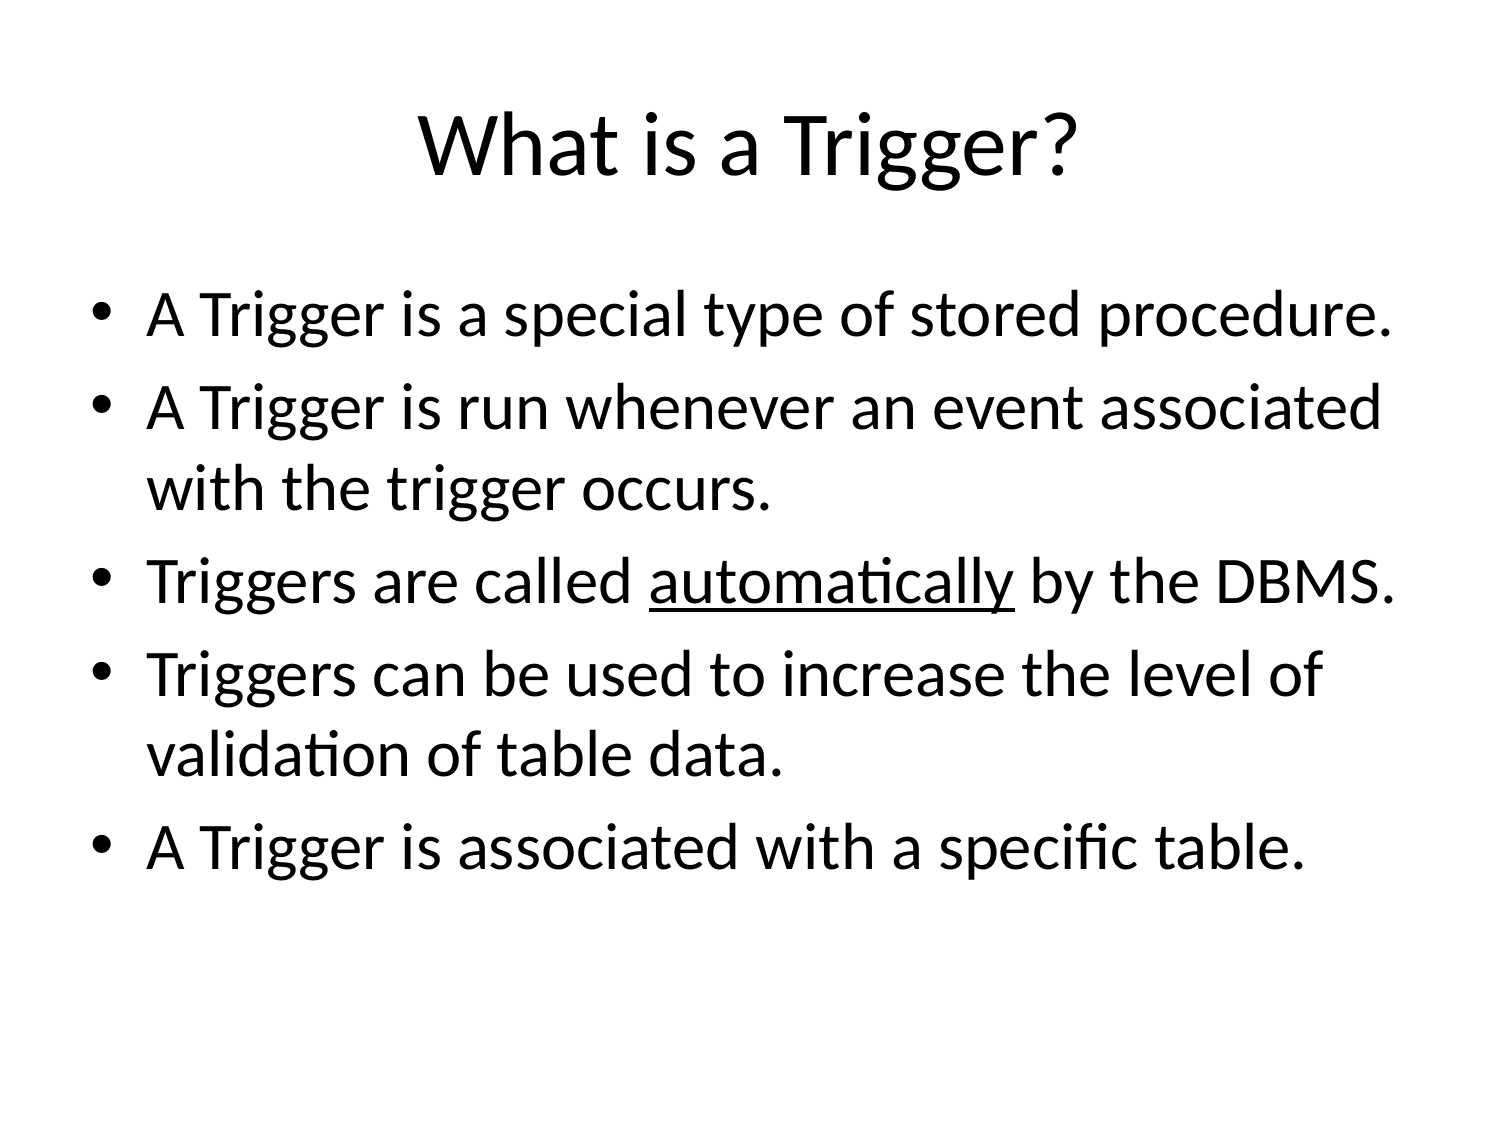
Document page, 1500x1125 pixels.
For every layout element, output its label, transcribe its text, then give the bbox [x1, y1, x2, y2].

title What is a Trigger? [75, 45, 1425, 233]
list A Trigger is a special type of stored procedure. A Trigger is run whenever an event associated with the trigger occurs. Triggers are called automatically by the DBMS. Triggers can be used to increase the level of validation of table data. A Trigger is associated with a specific table. [75, 262, 1425, 1005]
